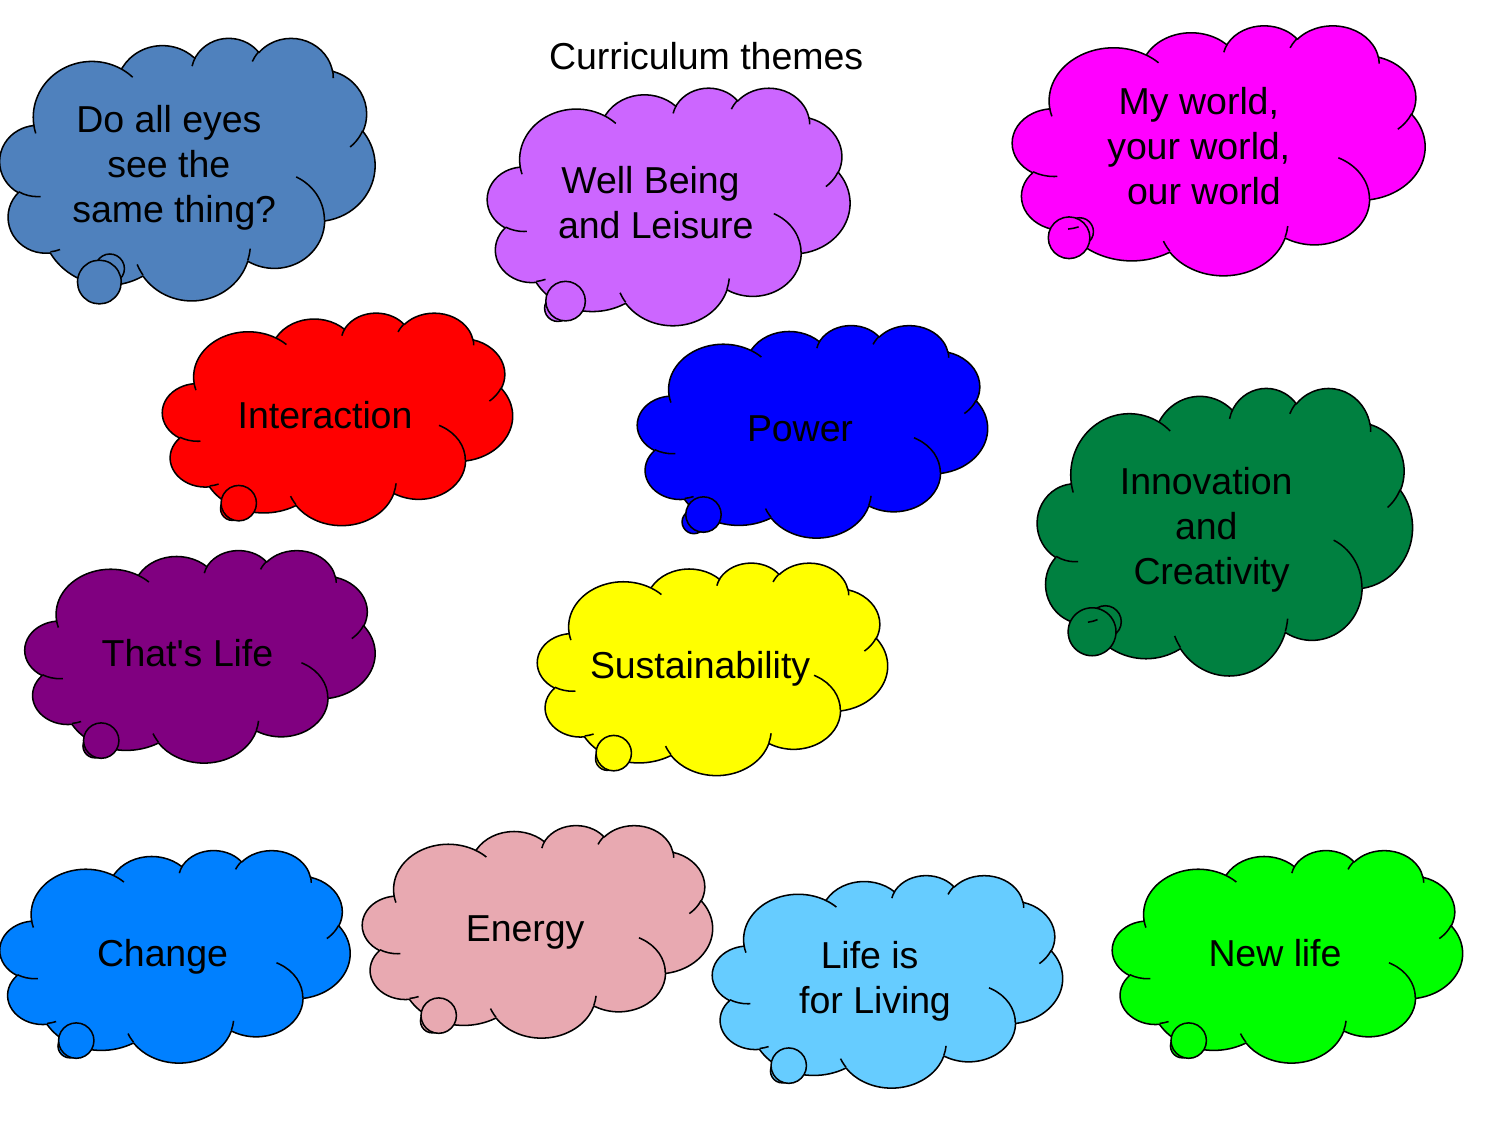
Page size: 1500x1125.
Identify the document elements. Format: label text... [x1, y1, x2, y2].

text_box Change [0, 850, 351, 1064]
text_box Energy [362, 825, 713, 1039]
text_box Well Being and Leisure [487, 88, 851, 326]
text_box That's Life [24, 550, 376, 764]
text_box Interaction [162, 313, 513, 526]
text_box New life [1112, 850, 1463, 1064]
text_box Innovation and Creativity [1037, 388, 1413, 677]
text_box Life is for Living [712, 875, 1063, 1089]
text_box My world, your world, our world [1012, 25, 1426, 276]
text_box Curriculum themes [137, 24, 1275, 85]
text_box Power [637, 325, 988, 539]
text_box Sustainability [537, 563, 888, 776]
text_box Do all eyes see the same thing? [0, 38, 376, 304]
